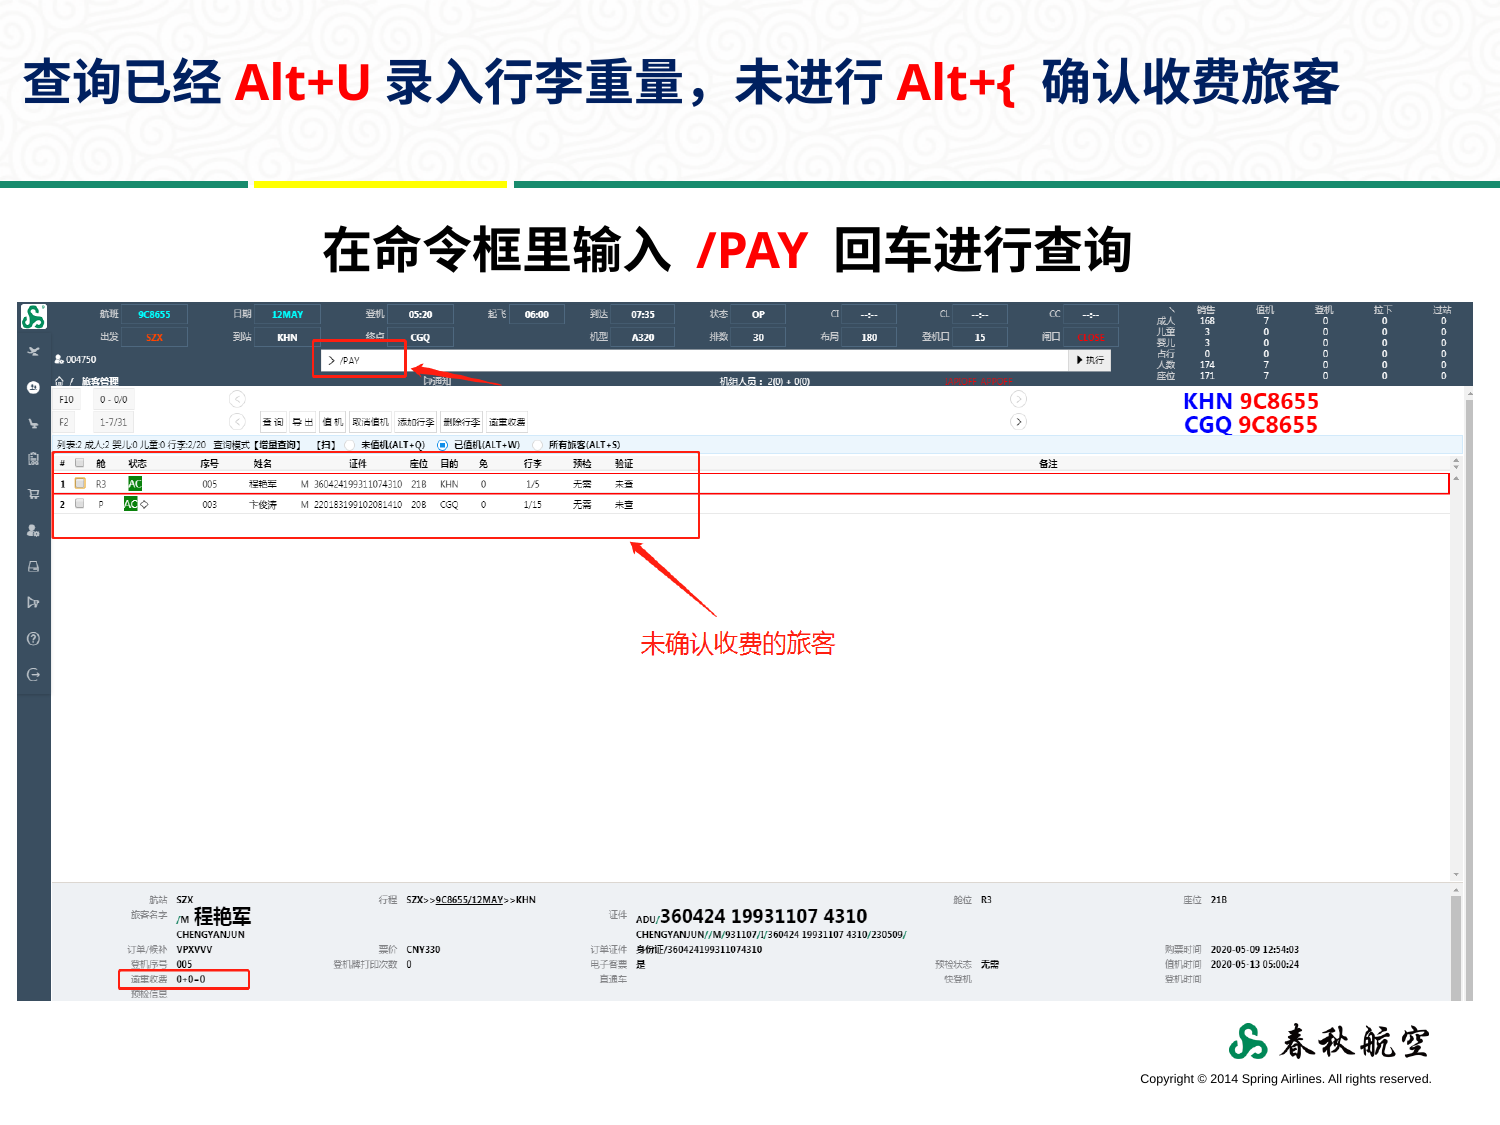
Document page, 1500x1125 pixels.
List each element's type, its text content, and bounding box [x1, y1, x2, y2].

picture [17, 302, 1474, 1001]
text_box 在命令框里输入 /PAY 回车进行查询 [44, 211, 1412, 287]
text_box 查询已经Alt+U录入行李重量，未进行Alt+{ 确认收费旅客 [8, 42, 1473, 118]
picture [1229, 1023, 1429, 1059]
